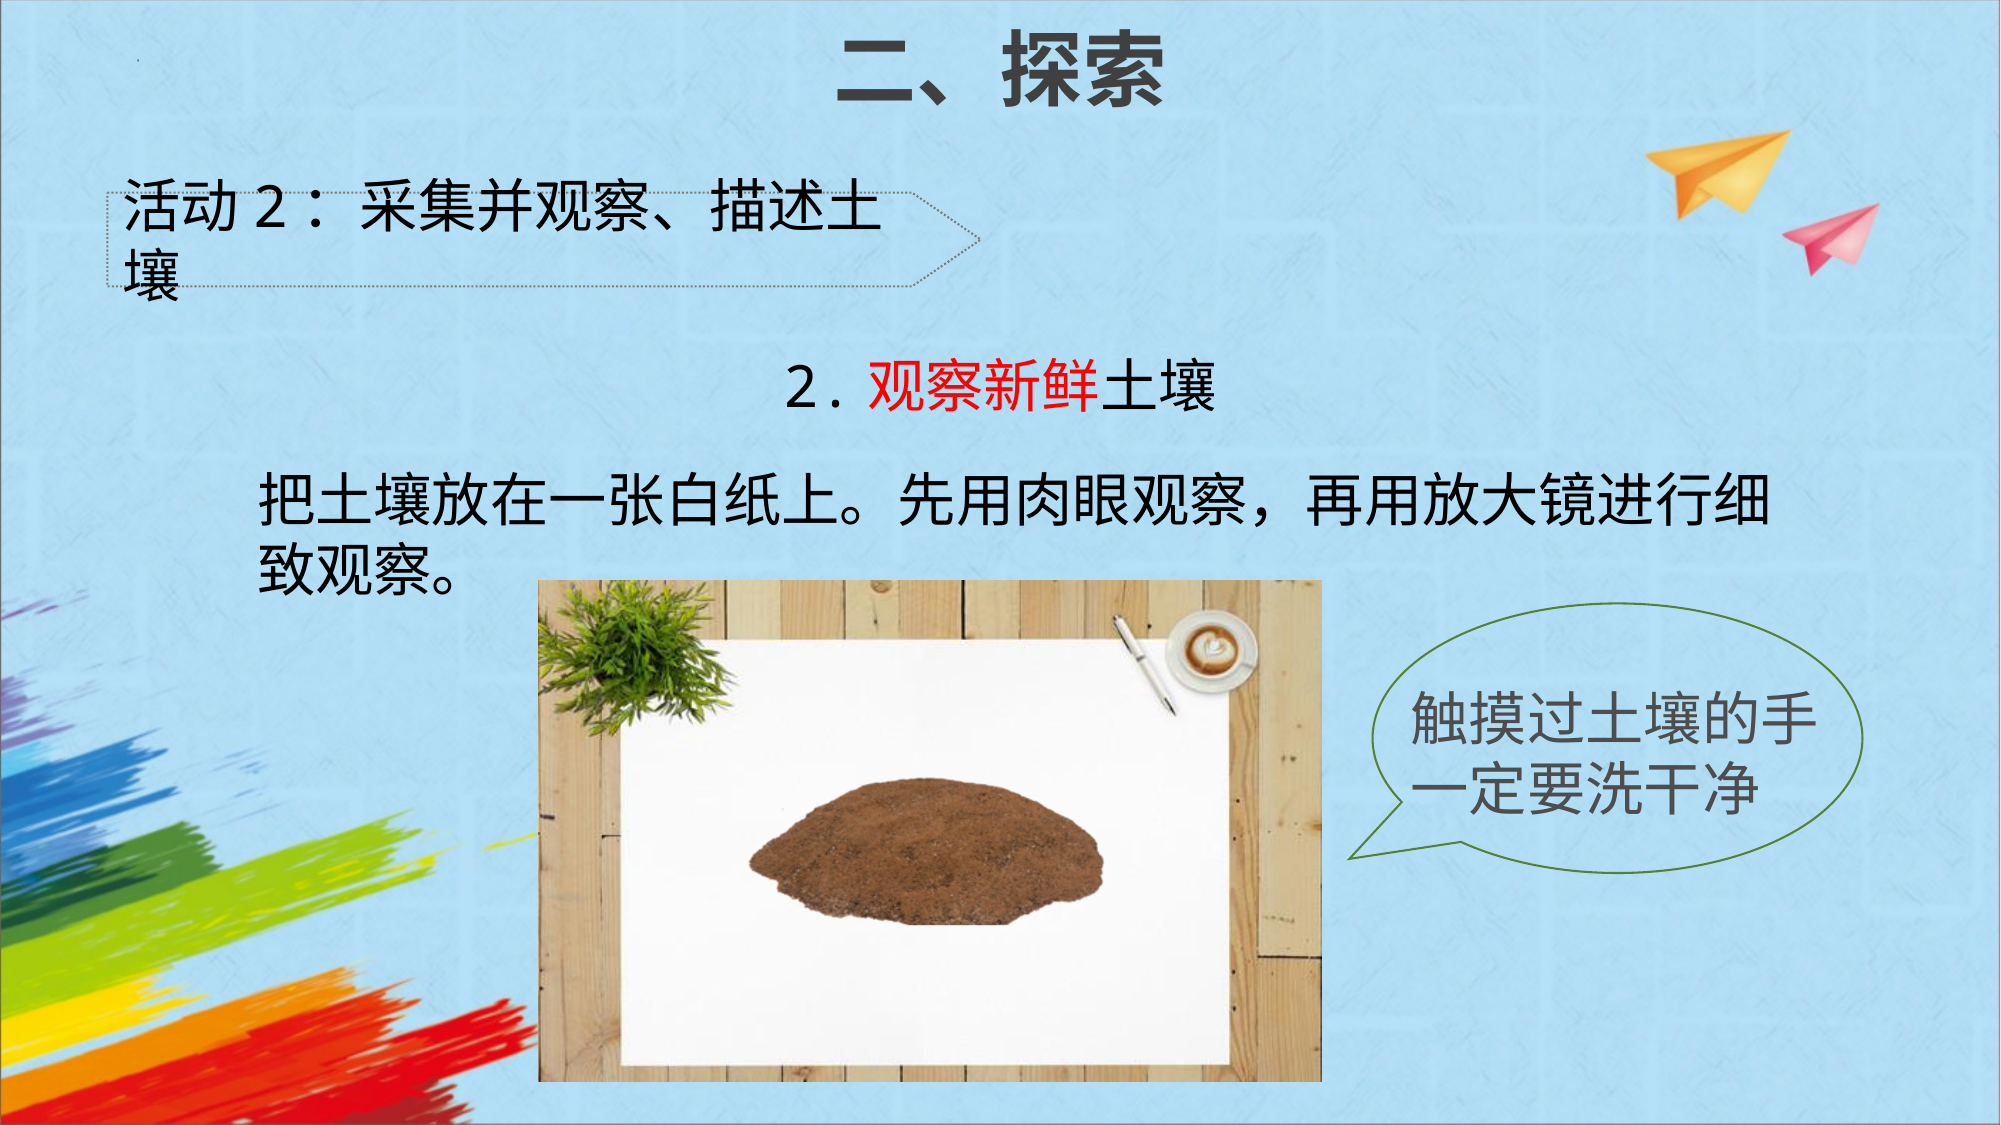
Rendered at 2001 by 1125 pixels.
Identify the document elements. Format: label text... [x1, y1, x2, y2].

text_box [1400, 602, 1835, 674]
text_box 2.观察新鲜土壤 [758, 306, 1242, 427]
text_box 触摸过土壤的手一定要洗干净 [1396, 674, 1839, 830]
text_box [1371, 679, 1396, 798]
text_box 活动2：采集并观察、描述土壤 [106, 191, 981, 288]
text_box [1839, 679, 1864, 798]
title 二、探索 [137, 0, 1863, 135]
picture [0, 0, 2001, 1125]
text_box [1346, 806, 1799, 875]
text_box 把土壤放在一张白纸上。先用肉眼观察，再用放大镜进行细致观察。 [242, 456, 1839, 611]
